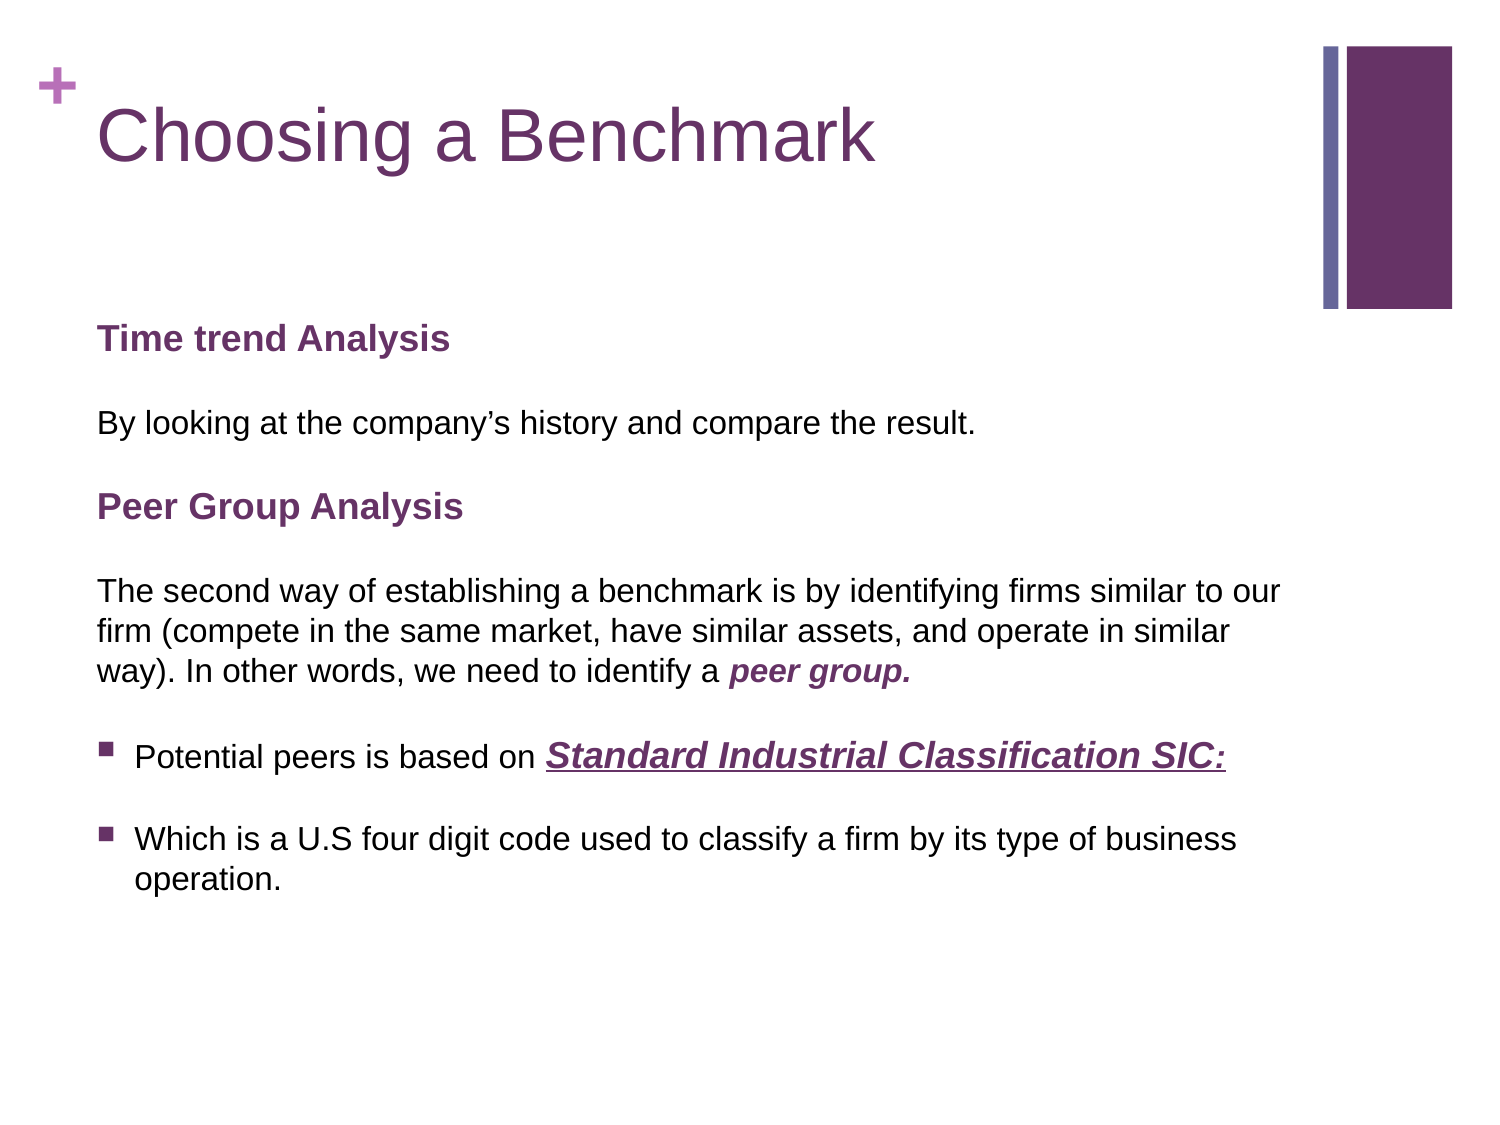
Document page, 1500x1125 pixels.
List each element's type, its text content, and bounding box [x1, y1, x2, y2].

title Choosing a Benchmark [81, 79, 1322, 216]
list Time trend Analysis By looking at the company’s history and compare the result. Peer Group Analysis The second way of establishing a benchmark is by identifying firms similar to our firm (compete in the same market, have similar assets, and operate in similar way). In other words, we need to identify a peer group. Potential peers is based on Standard Industrial Classification SIC: Which is a U.S four digit code used to classify a firm by its type of business operation. [81, 306, 1322, 1005]
